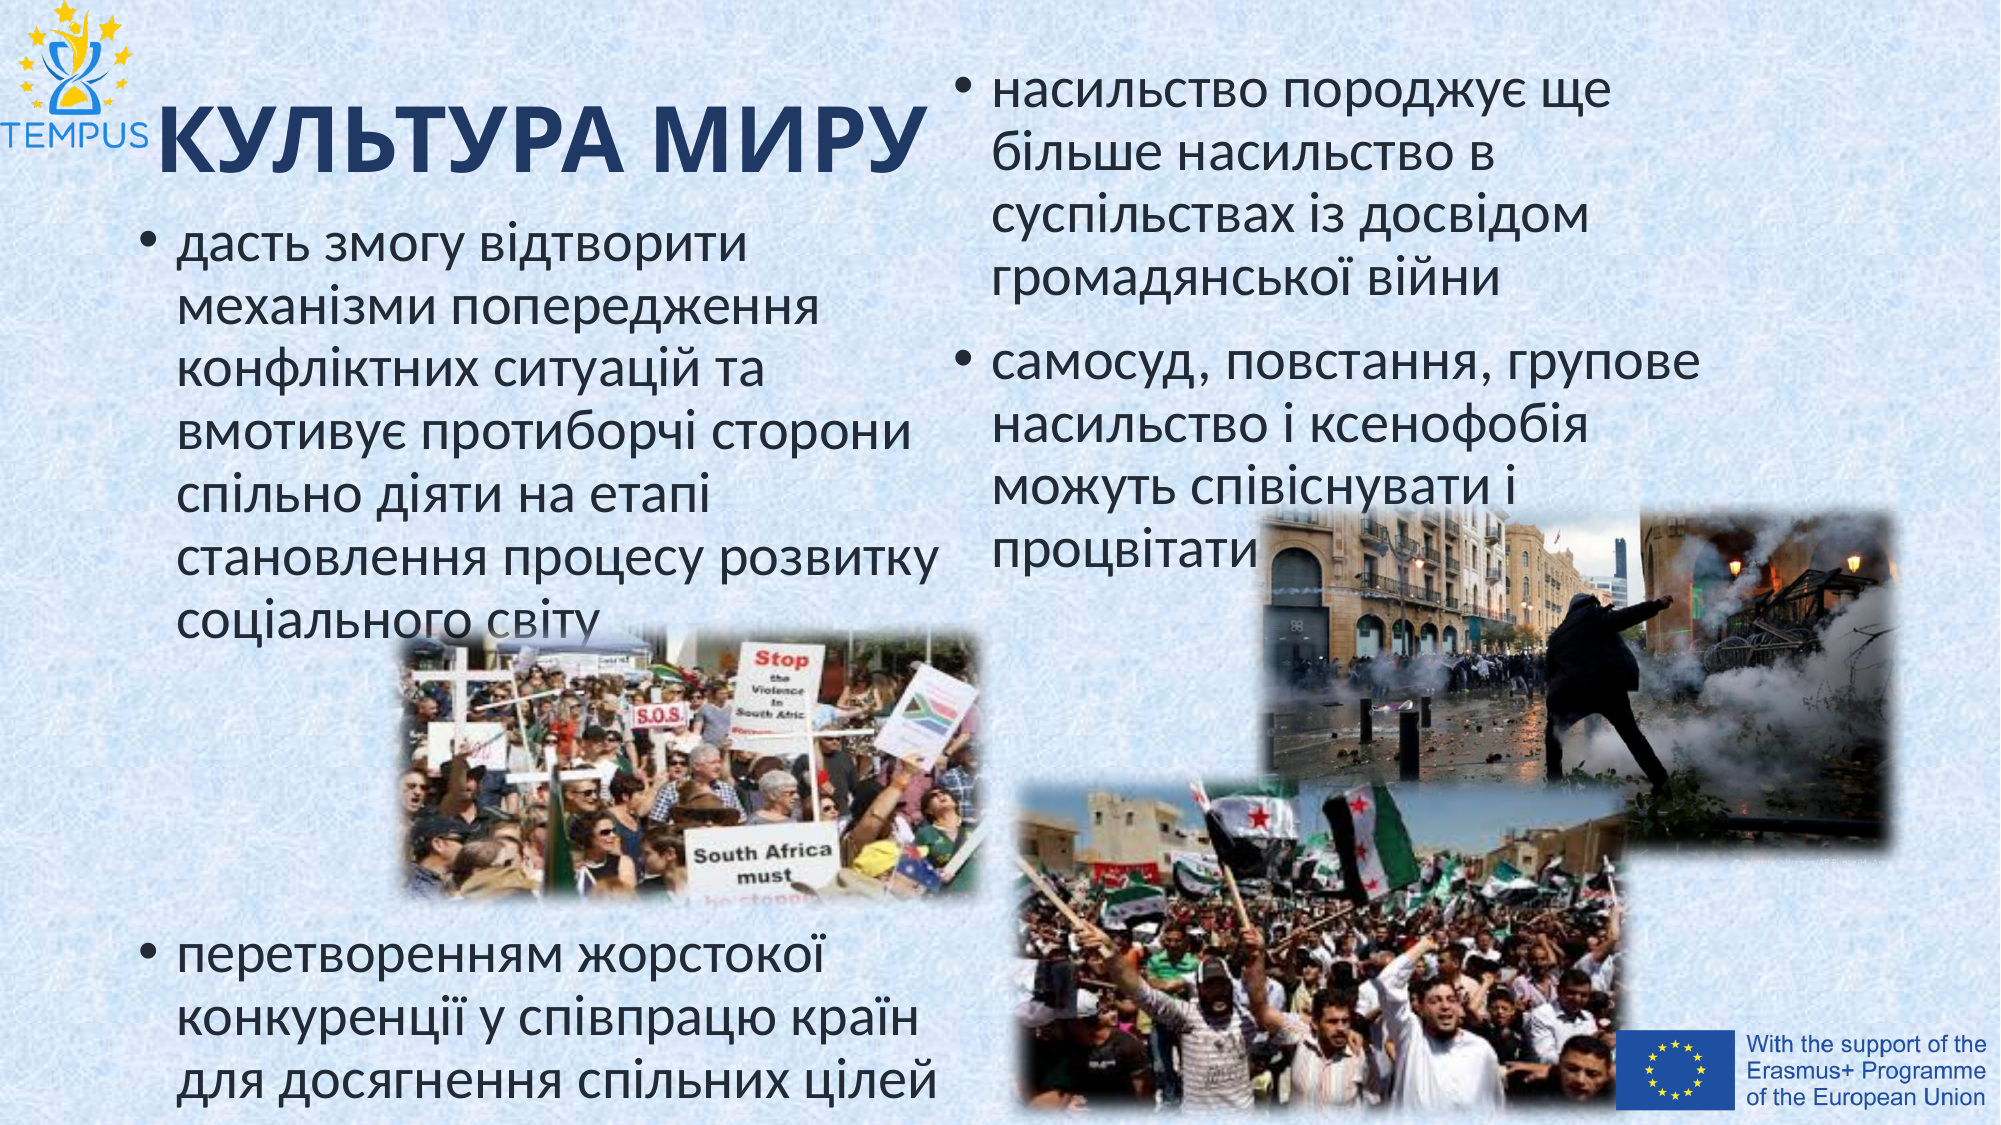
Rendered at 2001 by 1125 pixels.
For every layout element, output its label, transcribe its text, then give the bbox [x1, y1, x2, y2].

picture [0, 0, 2001, 1125]
list насильство породжує ще більше насильство в суспільствах із досвідом громадянської війни самосуд, повстання, групове насильство і ксенофобія можуть співіснувати і процвітати [938, 49, 1789, 764]
list дасть змогу відтворити механізми попередження конфліктних ситуацій та вмотивує протиборчі сторони спільно діяти на етапі становлення процесу розвитку соціального світу перетворенням жорстокої конкуренції у співпрацю країн для досягнення спільних цілей [123, 203, 974, 1125]
title КУЛЬТУРА МИРУ [139, 33, 1865, 252]
